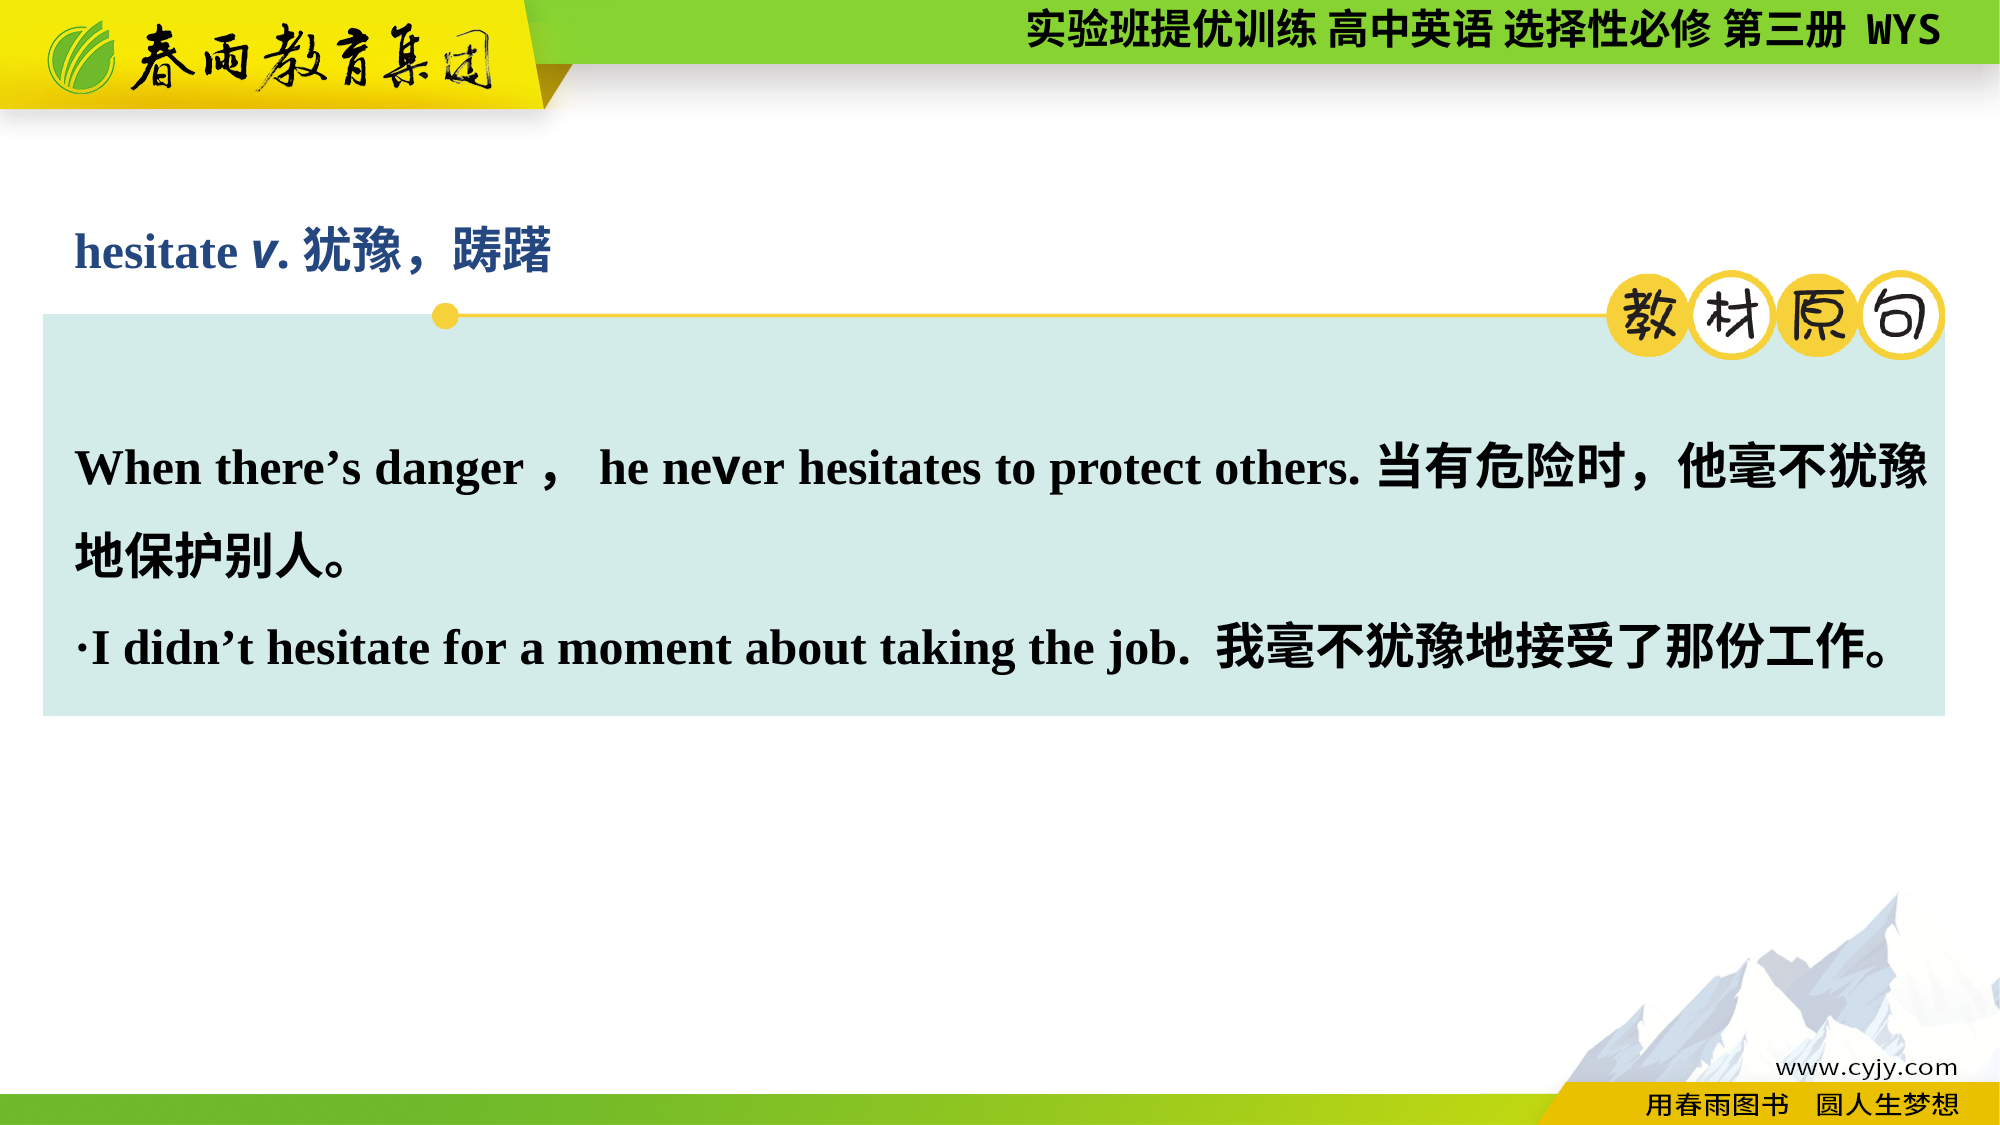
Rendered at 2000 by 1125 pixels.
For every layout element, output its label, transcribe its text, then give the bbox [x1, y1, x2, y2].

picture [0, 0, 2000, 1125]
list hesitate v.犹豫，踌躇 [59, 181, 1944, 278]
